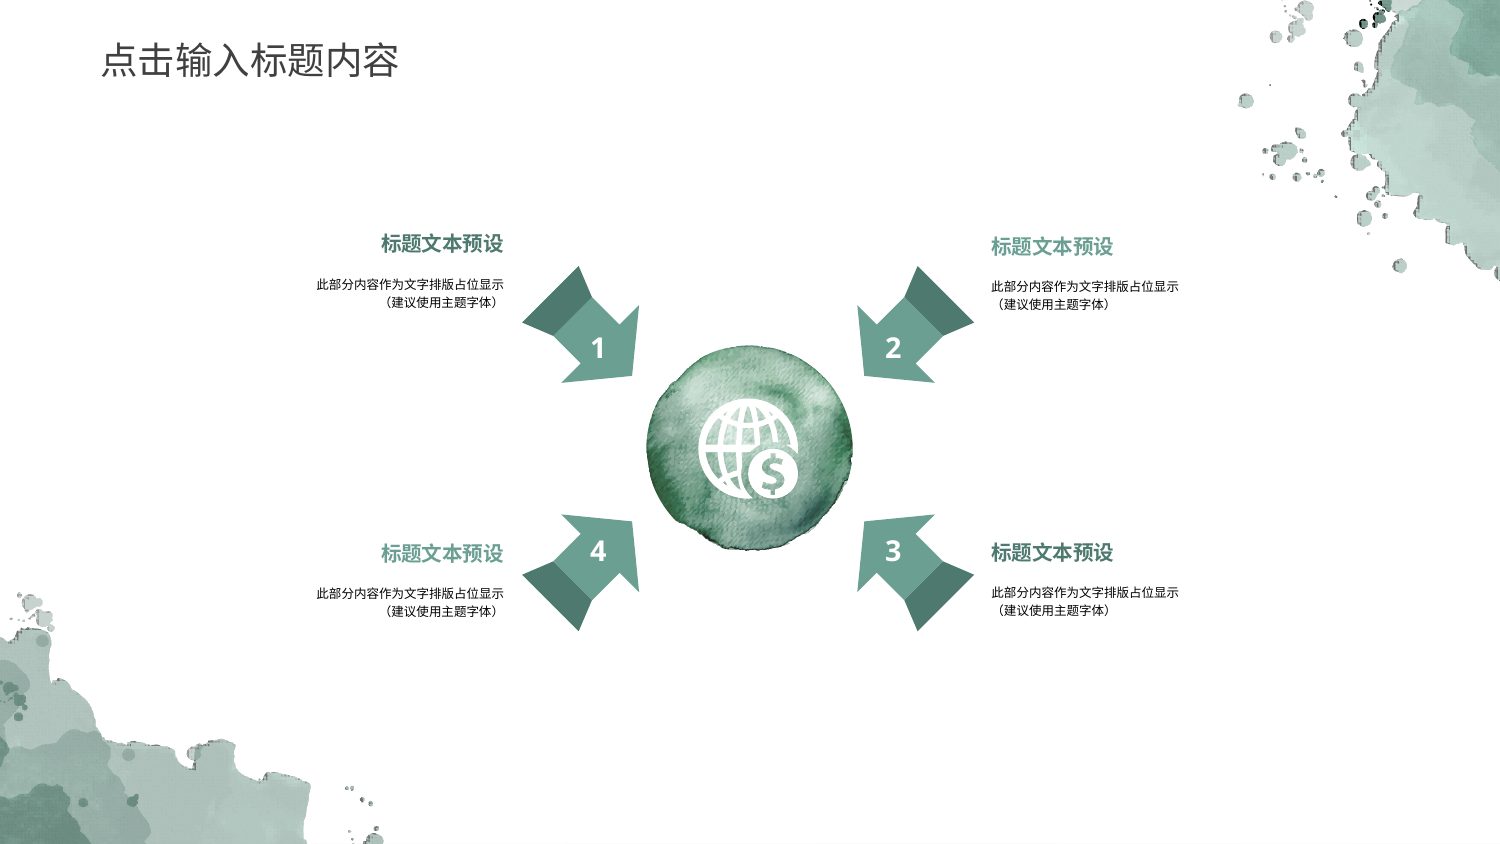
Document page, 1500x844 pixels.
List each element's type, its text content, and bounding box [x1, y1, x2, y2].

text_box 此部分内容作为文字排版占位显示 （建议使用主题字体） [218, 583, 516, 620]
text_box 此部分内容作为文字排版占位显示 （建议使用主题字体） [260, 273, 516, 310]
text_box 此部分内容作为文字排版占位显示 （建议使用主题字体） [979, 276, 1237, 313]
text_box 标题文本预设 [282, 231, 516, 257]
text_box 标题文本预设 [979, 539, 1213, 565]
text_box 标题文本预设 [282, 540, 516, 566]
text_box 标题文本预设 [979, 233, 1213, 259]
text_box 此部分内容作为文字排版占位显示 （建议使用主题字体） [979, 581, 1257, 618]
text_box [521, 265, 975, 632]
text_box 点击输入标题内容 [100, 28, 450, 91]
